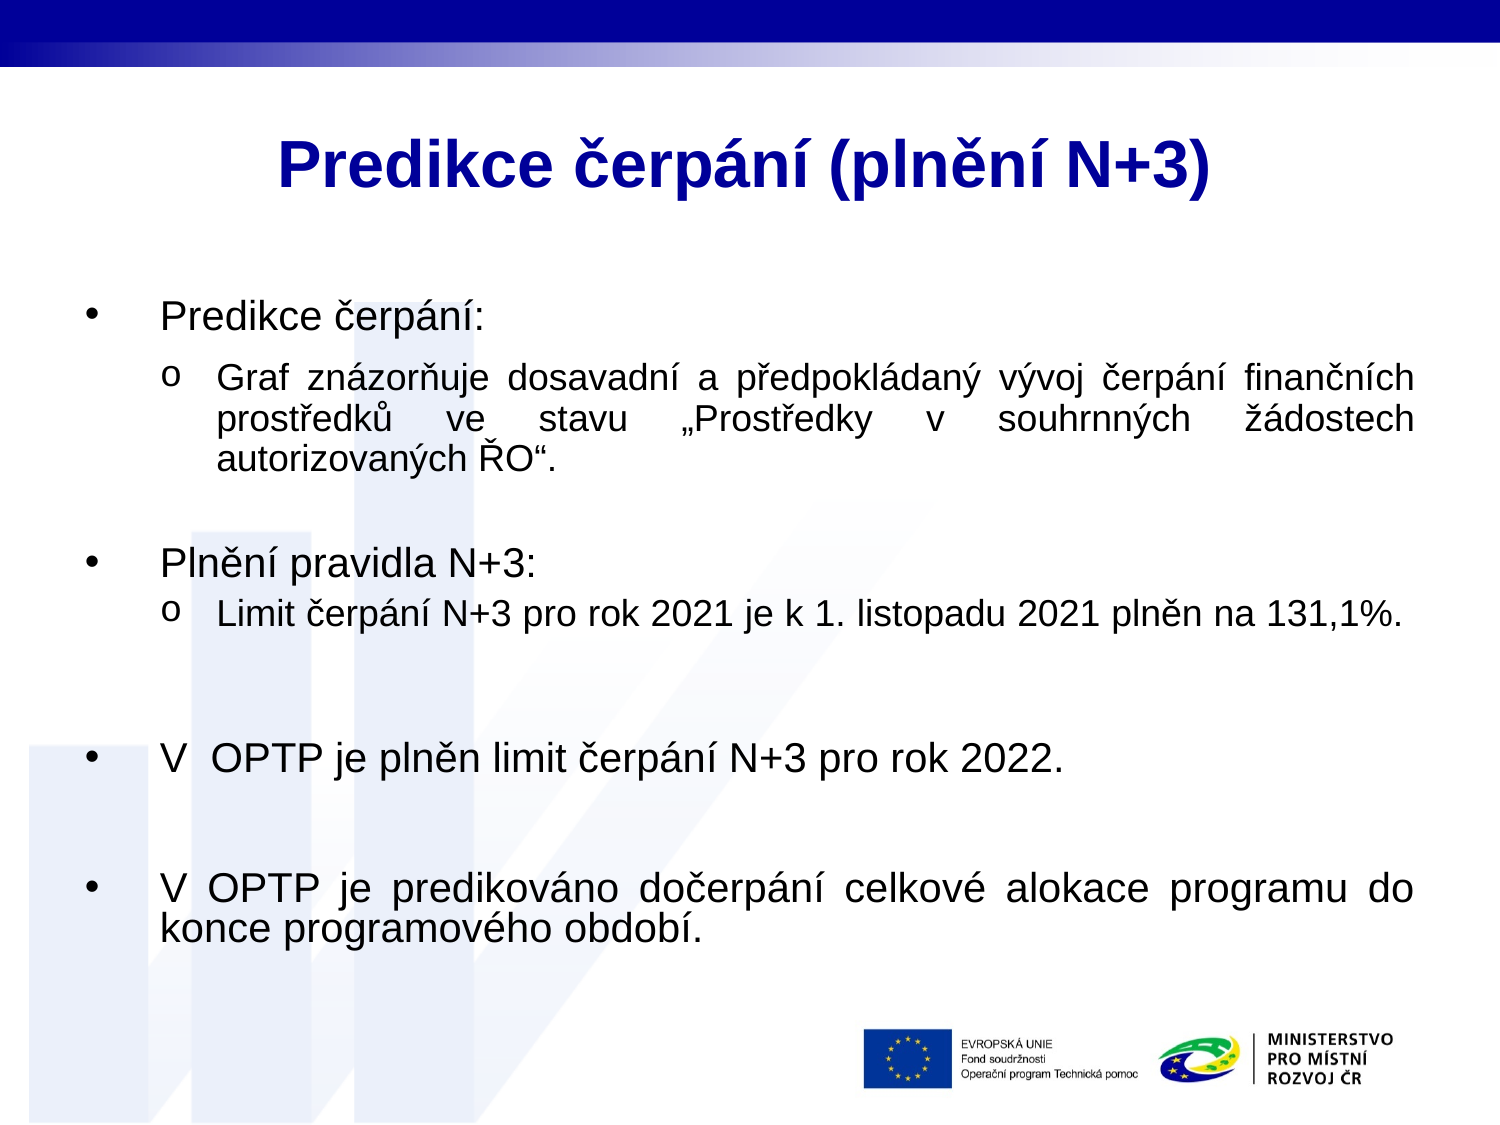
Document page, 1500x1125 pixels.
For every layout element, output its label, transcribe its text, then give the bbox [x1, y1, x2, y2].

picture [29, 302, 1412, 1125]
title Predikce čerpání (plnění N+3) [64, 113, 1425, 197]
list Predikce čerpání: Graf znázorňuje dosavadní a předpokládaný vývoj čerpání finančních prostředků ve stavu „Prostředky v souhrnných žádostech autorizovaných ŘO“. Plnění pravidla N+3: Limit čerpání N+3 pro rok 2021 je k 1. listopadu 2021 plněn na 131,1%. V OPTP je plněn limit čerpání N+3 pro rok 2022. V OPTP je predikováno dočerpání celkové alokace programu do konce programového období. [70, 290, 1431, 988]
